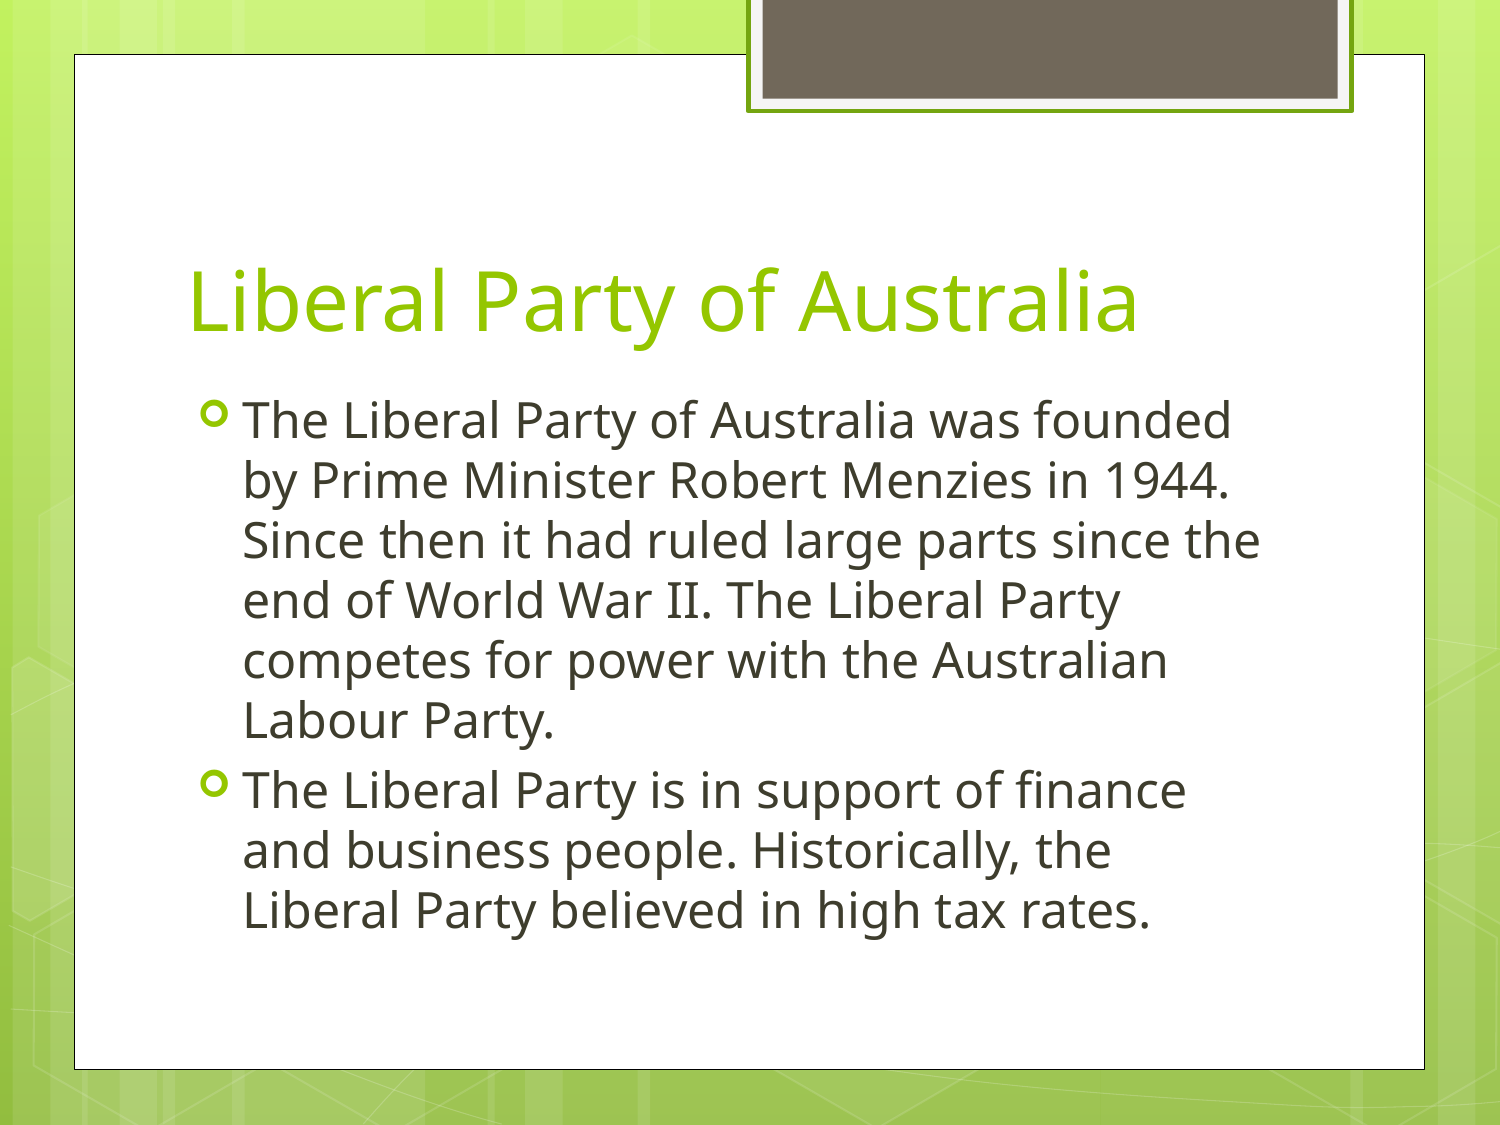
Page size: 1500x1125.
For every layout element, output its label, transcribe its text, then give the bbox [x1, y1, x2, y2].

list The Liberal Party of Australia was founded by Prime Minister Robert Menzies in 1944. Since then it had ruled large parts since the end of World War II. The Liberal Party competes for power with the Australian Labour Party. The Liberal Party is in support of finance and business people. Historically, the Liberal Party believed in high tax rates. [171, 381, 1283, 957]
title Liberal Party of Australia [171, 168, 1324, 357]
